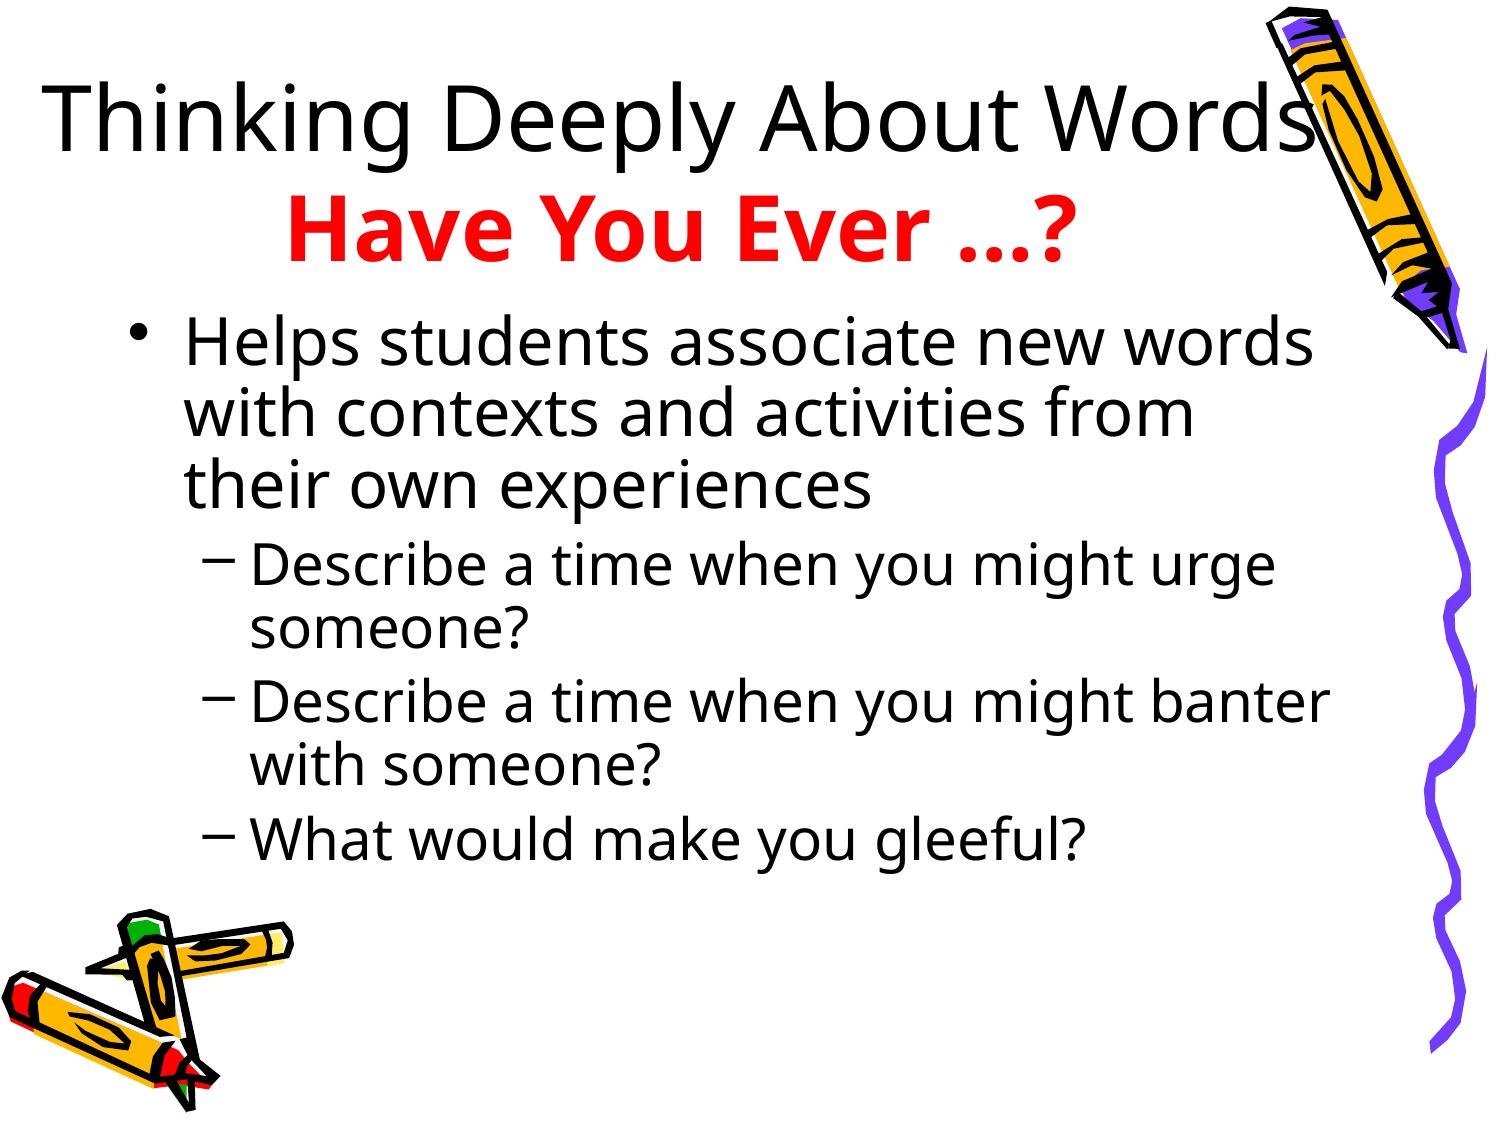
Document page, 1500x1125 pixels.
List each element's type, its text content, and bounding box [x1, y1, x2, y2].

title Thinking Deeply About Words Have You Ever …? [0, 24, 1363, 288]
list Helps students associate new words with contexts and activities from their own experiences Describe a time when you might urge someone? Describe a time when you might banter with someone? What would make you gleeful? [112, 299, 1376, 901]
